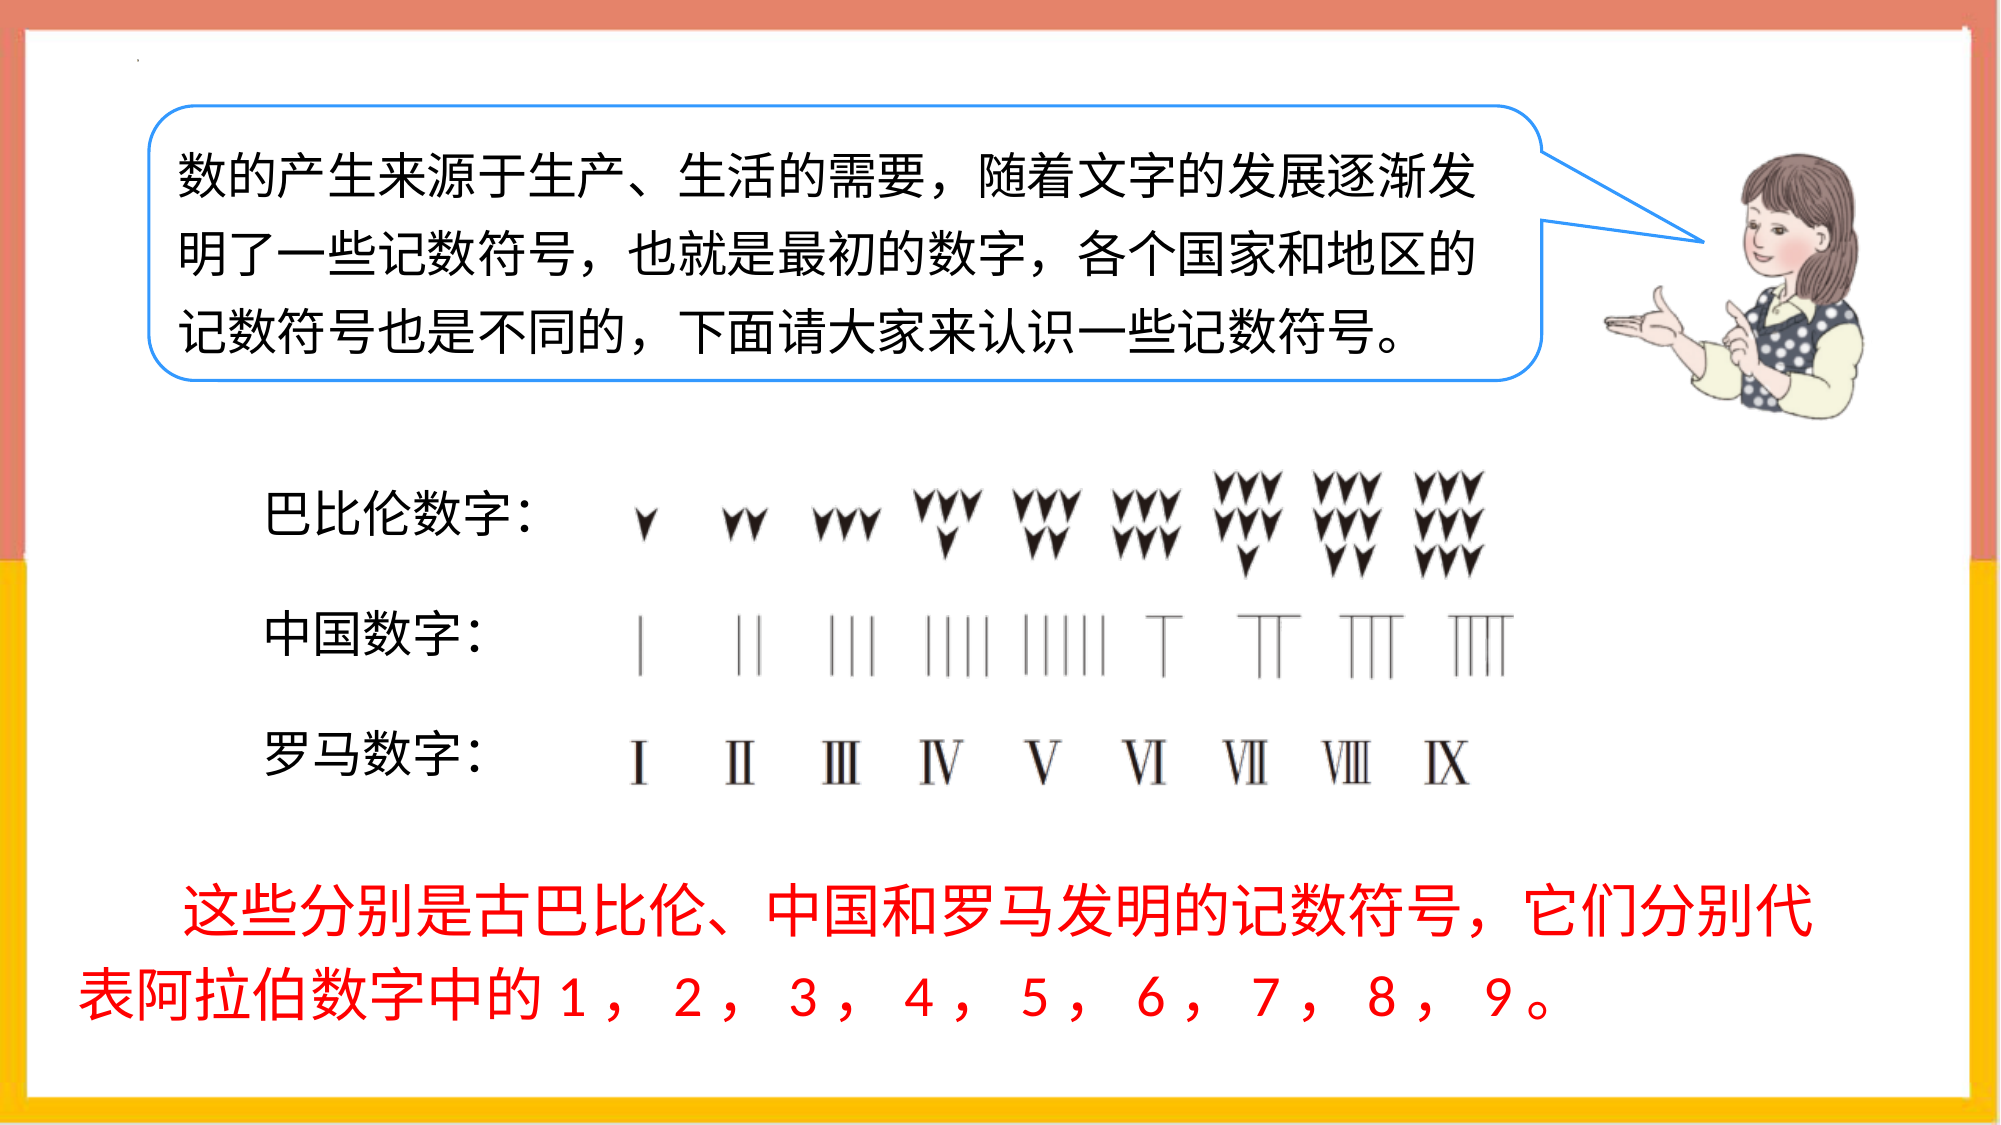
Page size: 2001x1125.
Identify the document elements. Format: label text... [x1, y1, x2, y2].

picture [0, 0, 2001, 1125]
text_box 这些分别是古巴比伦、中国和罗马发明的记数符号，它们分别代表阿拉伯数字中的1，2，3，4，5，6，7，8，9。 [62, 846, 1844, 1043]
text_box 数的产生来源于生产、生活的需要，随着文字的发展逐渐发明了一些记数符号，也就是最初的数字，各个国家和地区的记数符号也是不同的，下面请大家来认识一些记数符号。 [148, 105, 1600, 381]
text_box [248, 451, 1517, 793]
